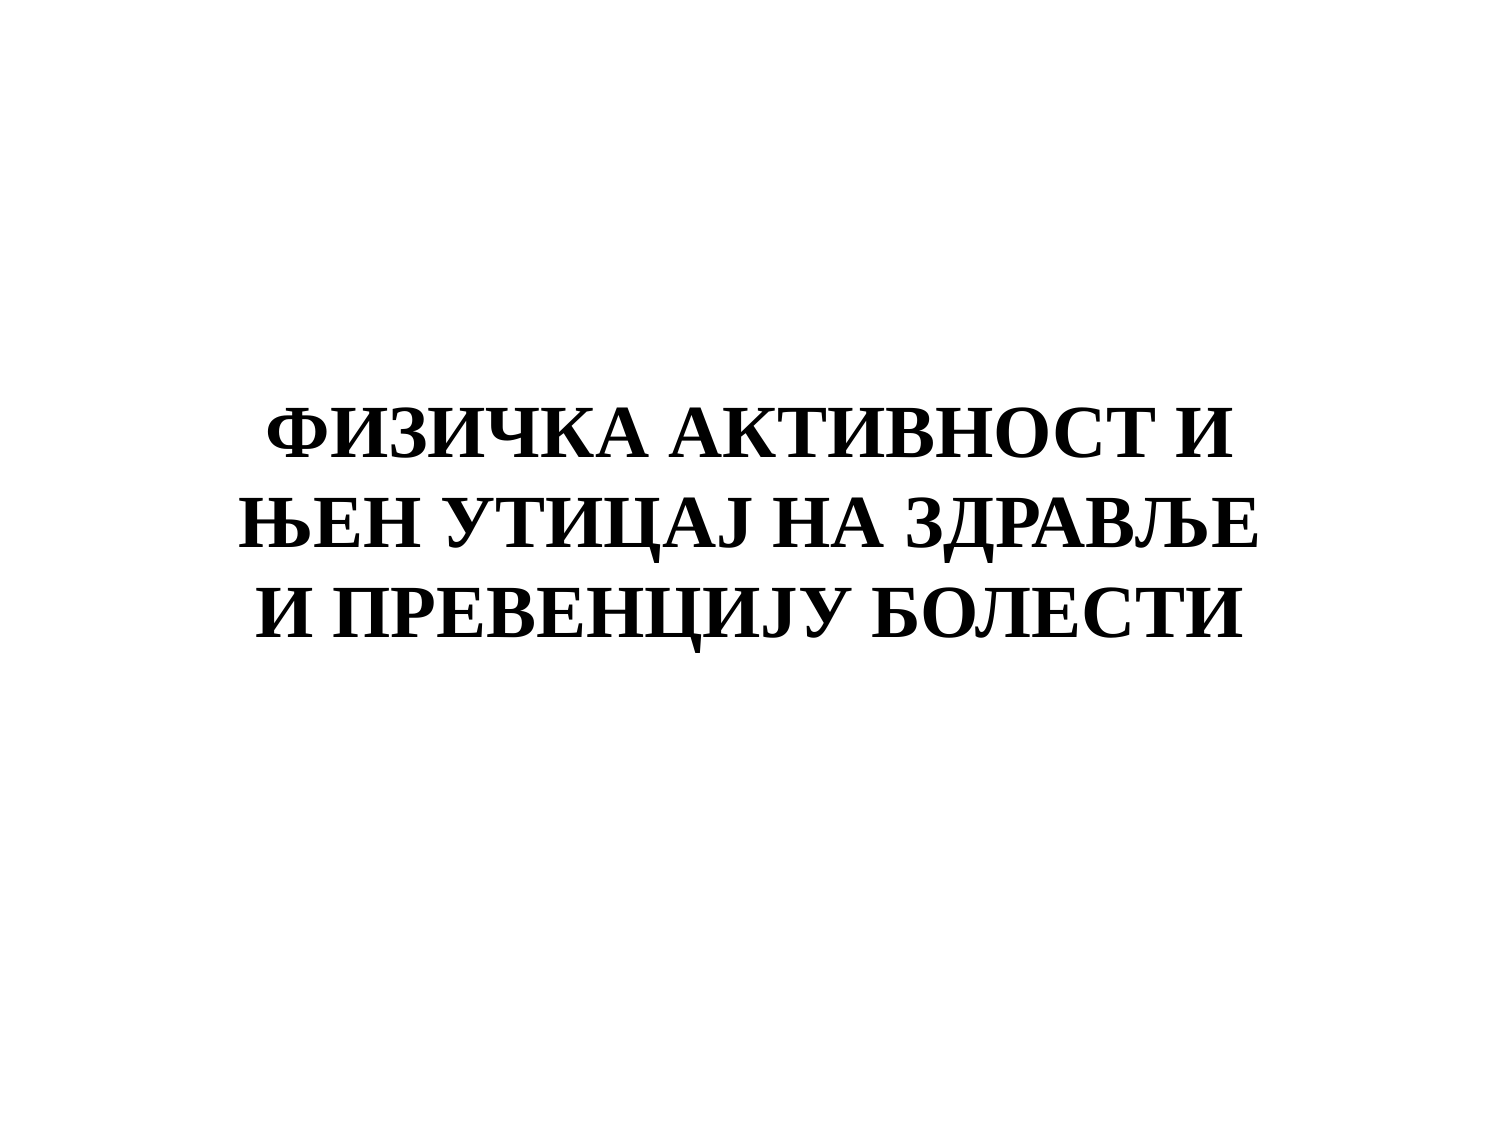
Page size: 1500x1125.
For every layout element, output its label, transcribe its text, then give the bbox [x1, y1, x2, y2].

text_box ФИЗИЧКА АКТИВНОСТ И ЊЕН УТИЦАЈ НА ЗДРАВЉЕ И ПРЕВЕНЦИЈУ БОЛЕСТИ [187, 374, 1313, 660]
